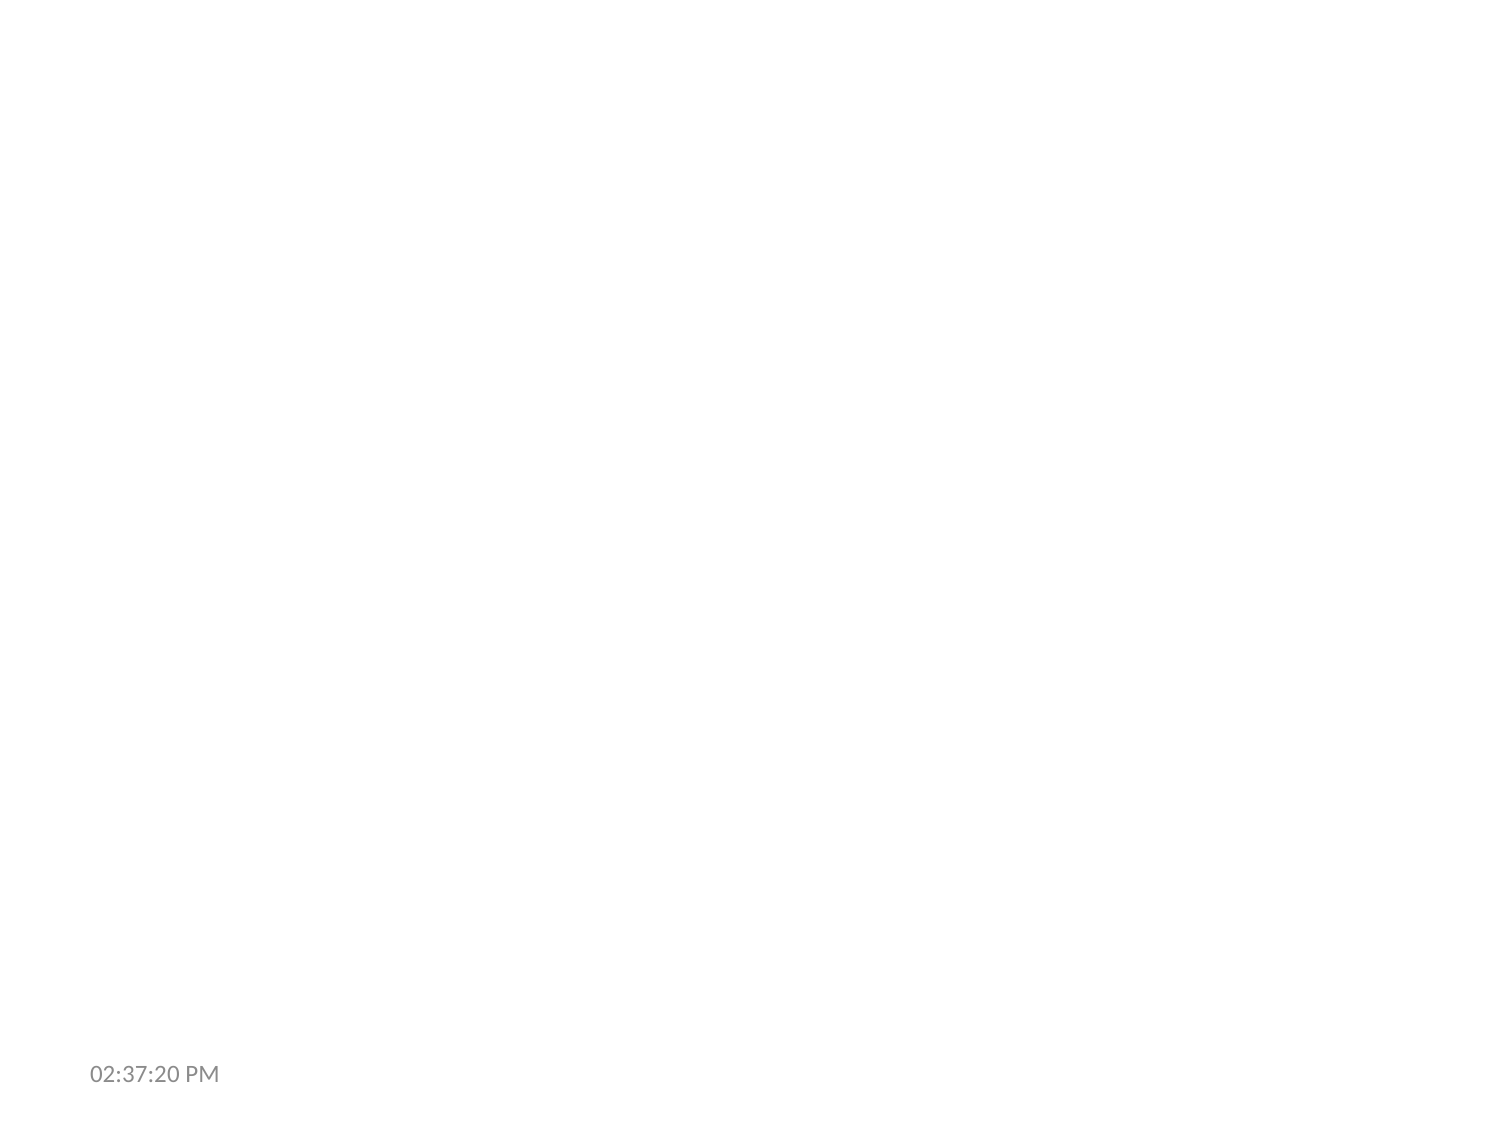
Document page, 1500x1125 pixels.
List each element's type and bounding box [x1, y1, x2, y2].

slide_number [75, 1042, 425, 1103]
